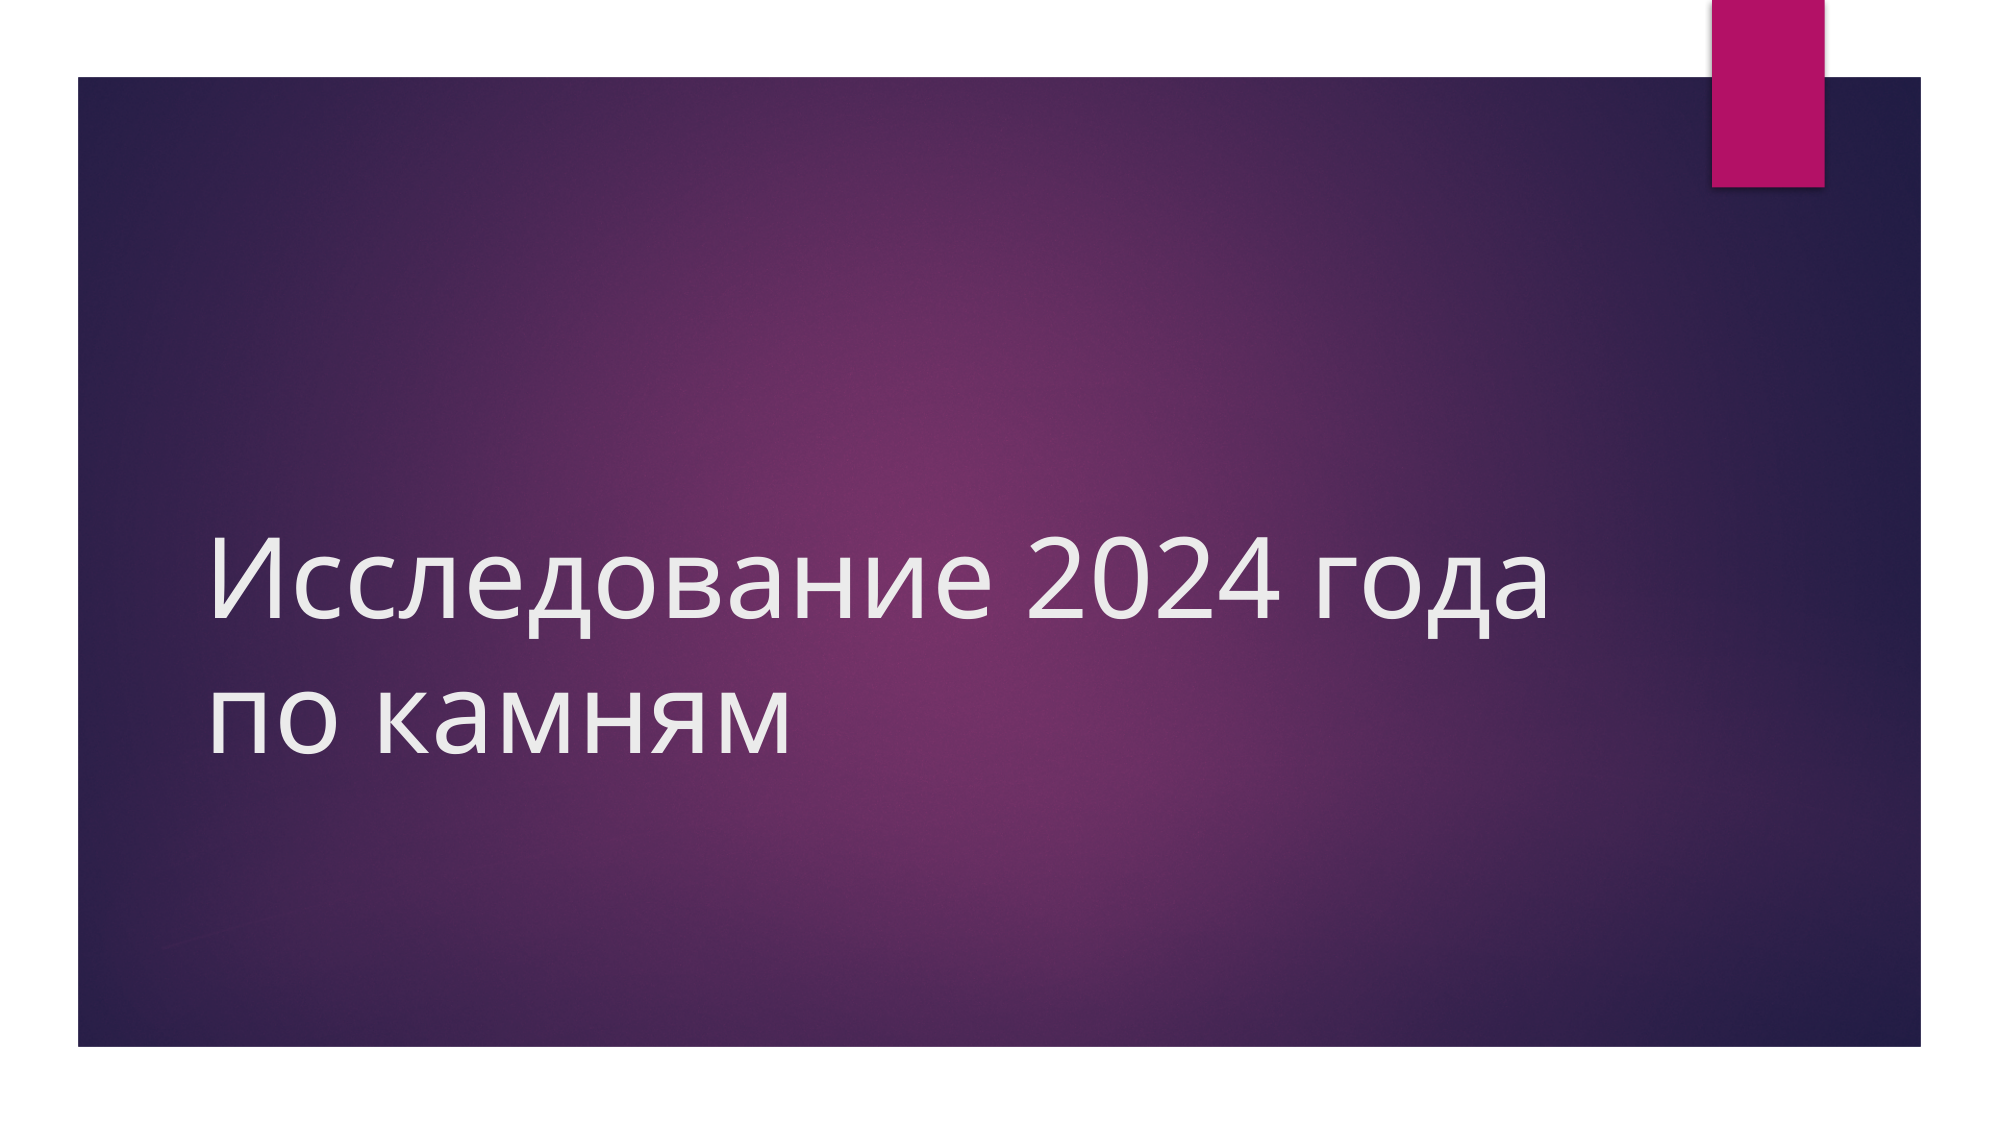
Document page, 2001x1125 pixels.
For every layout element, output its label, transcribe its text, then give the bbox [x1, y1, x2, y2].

title Исследование 2024 года по камням [189, 344, 1638, 784]
